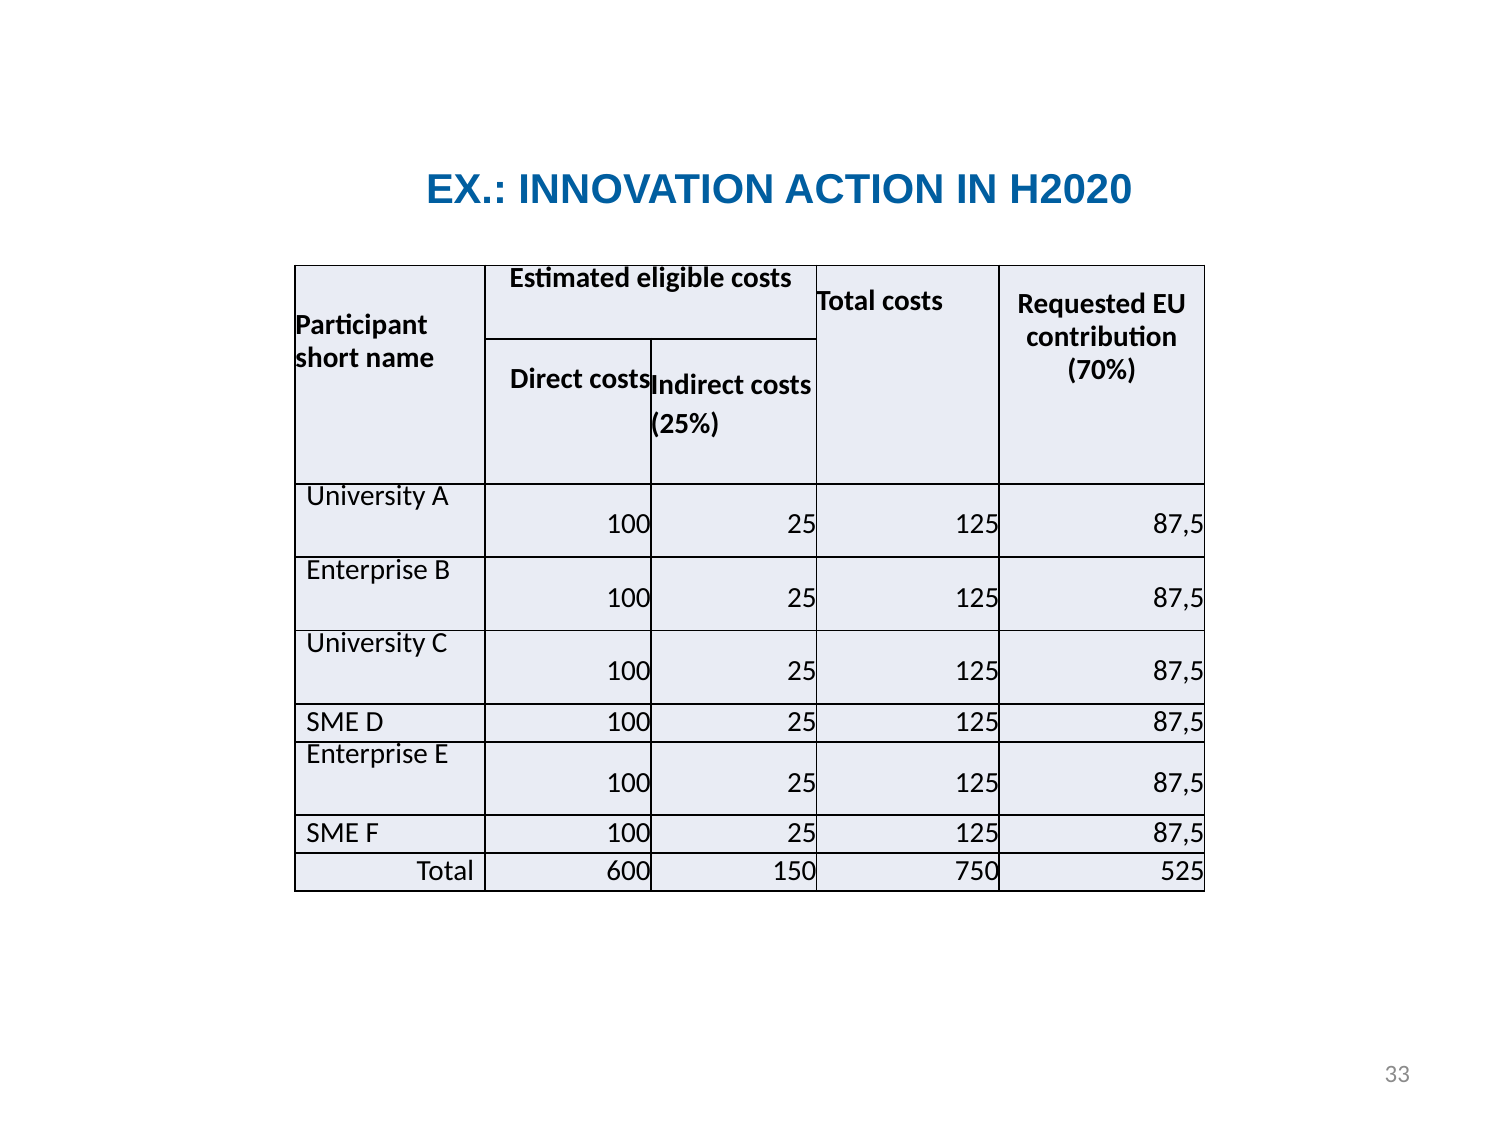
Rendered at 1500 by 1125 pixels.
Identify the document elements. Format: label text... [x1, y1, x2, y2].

table_cell University C [296, 631, 484, 703]
table_cell University A [296, 485, 484, 556]
table_cell 750 [817, 854, 998, 890]
table_header Participant short name [296, 266, 484, 483]
table_cell 525 [1000, 854, 1204, 890]
table_cell 87,5 [1000, 743, 1204, 814]
table_header Estimated eligible costs [486, 266, 816, 338]
table_cell 100 [486, 816, 650, 852]
table_cell 150 [652, 854, 816, 890]
table_cell 87,5 [1000, 485, 1204, 556]
table_cell 125 [817, 485, 998, 556]
table_cell 25 [652, 558, 816, 630]
table_cell 87,5 [1000, 705, 1204, 741]
table_cell 125 [817, 816, 998, 852]
table_cell 87,5 [1000, 816, 1204, 852]
slide_number 33 [1074, 1042, 1425, 1103]
table_cell 100 [486, 631, 650, 703]
table_cell Total [296, 854, 484, 890]
table_cell 87,5 [1000, 558, 1204, 630]
table_cell Direct costs [486, 340, 650, 483]
table_header Requested EU contribution (70%) [1000, 266, 1204, 483]
table_cell 100 [486, 558, 650, 630]
table_cell 25 [652, 631, 816, 703]
table_cell 100 [486, 705, 650, 741]
table_header Total costs [817, 266, 998, 483]
table_cell 25 [652, 485, 816, 556]
table_cell Indirect costs (25%) [652, 340, 816, 483]
table_cell 25 [652, 705, 816, 741]
table_cell SME D [296, 705, 484, 741]
table_cell 125 [817, 743, 998, 814]
table_cell Enterprise E [296, 743, 484, 814]
table_cell 600 [486, 854, 650, 890]
table_cell 100 [486, 743, 650, 814]
table_cell 100 [486, 485, 650, 556]
table_cell 125 [817, 558, 998, 630]
table_cell 25 [652, 816, 816, 852]
table_cell 125 [817, 631, 998, 703]
text_box EX.: INNOVATION ACTION IN H2020 [411, 154, 1148, 219]
table_cell 87,5 [1000, 631, 1204, 703]
table_cell 25 [652, 743, 816, 814]
table_cell Enterprise B [296, 558, 484, 630]
table_cell SME F [296, 816, 484, 852]
table_cell 125 [817, 705, 998, 741]
